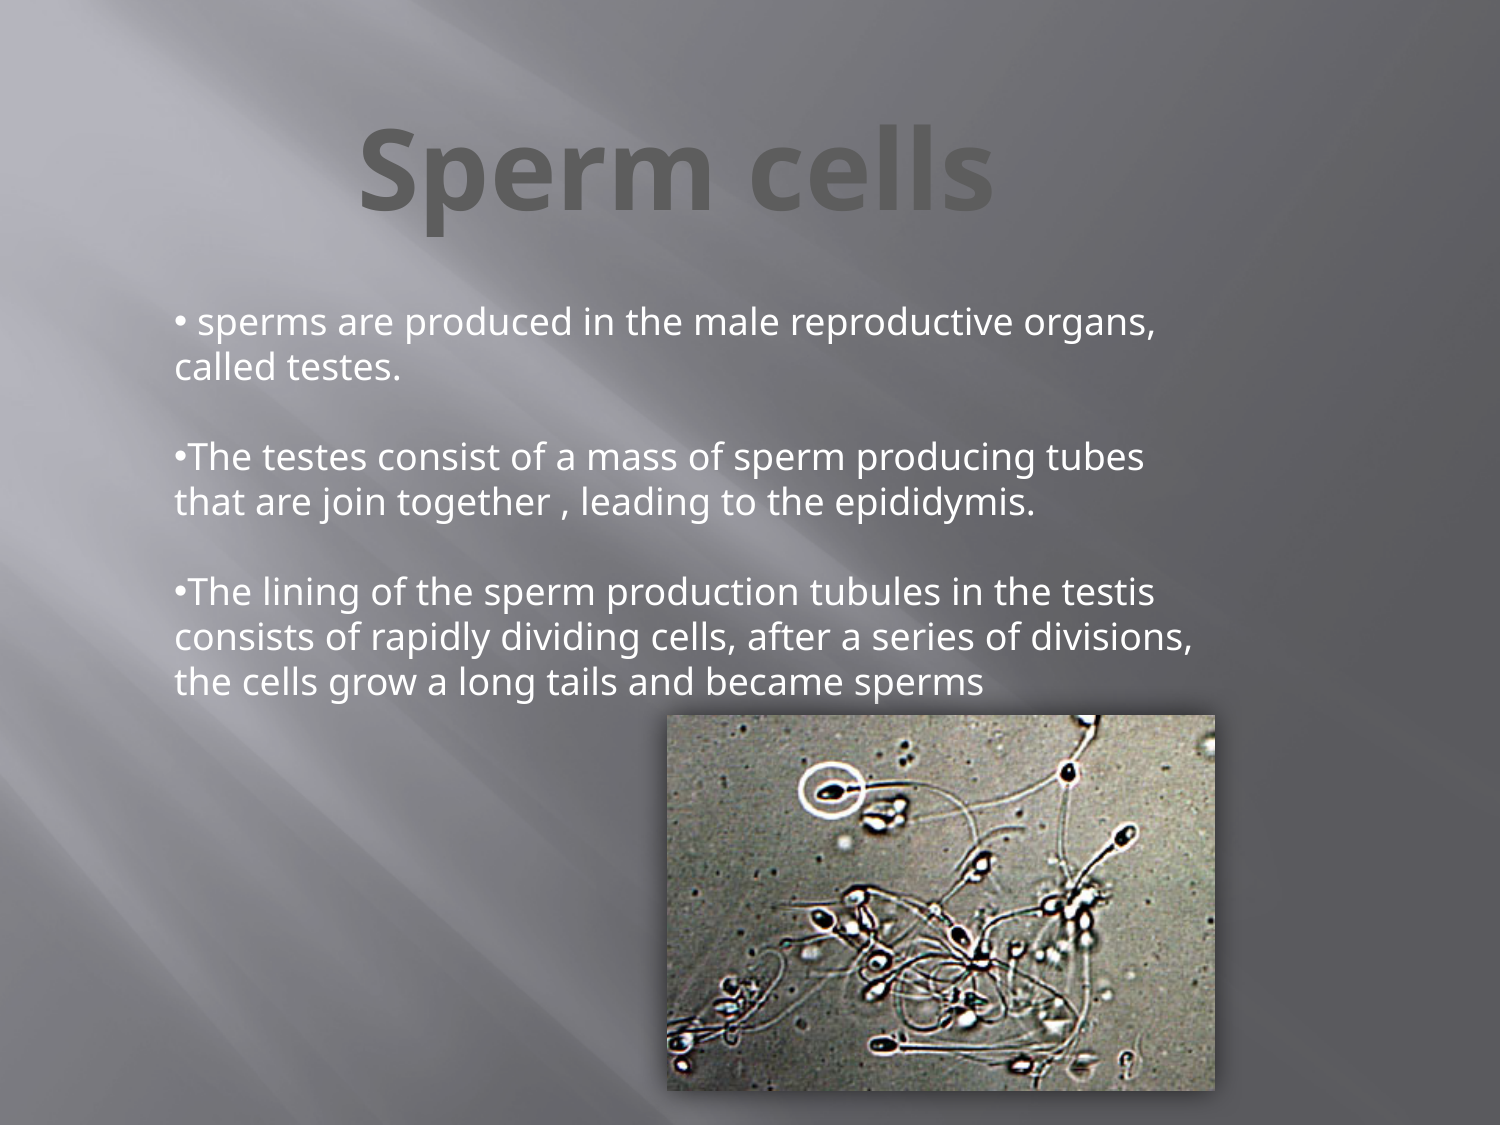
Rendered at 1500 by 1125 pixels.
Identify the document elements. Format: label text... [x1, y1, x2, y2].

picture [666, 715, 1215, 1092]
text_box sperms are produced in the male reproductive organs, called testes. The testes consist of a mass of sperm producing tubes that are join together , leading to the epididymis. The lining of the sperm production tubules in the testis consists of rapidly dividing cells, after a series of divisions, the cells grow a long tails and became sperms [159, 290, 1211, 801]
text_box Sperm cells [342, 89, 1012, 240]
